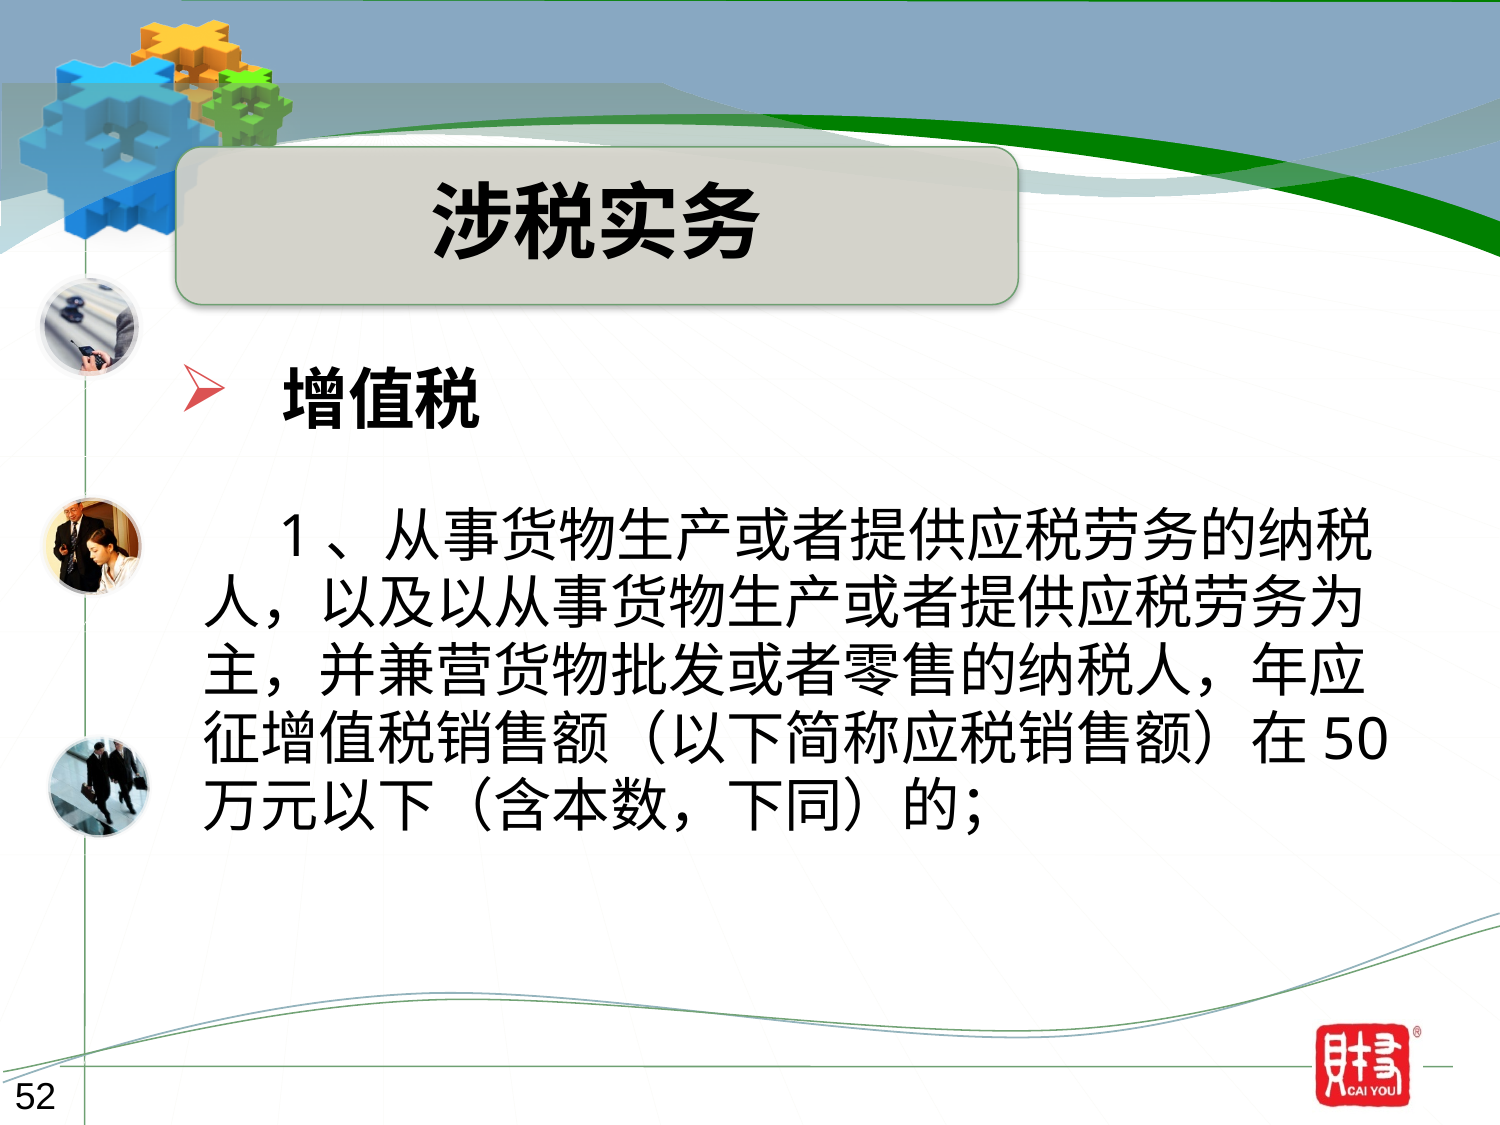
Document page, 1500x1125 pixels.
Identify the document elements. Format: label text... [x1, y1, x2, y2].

picture [0, 18, 300, 226]
picture [51, 740, 147, 835]
text_box 1、从事货物生产或者提供应税劳务的纳税 人，以及以从事货物生产或者提供应税劳务为 主，并兼营货物批发或者零售的纳税人，年应 征增值税销售额（以下简称应税销售额）在50 万元以下（含本数，下同）的； [187, 503, 1430, 961]
picture [46, 501, 138, 591]
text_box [175, 146, 1019, 305]
text_box 52 [0, 1064, 94, 1125]
picture [45, 283, 134, 371]
picture [277, 142, 300, 146]
text_box 增值税 [163, 349, 1078, 445]
picture [6, 170, 175, 252]
picture [1312, 1019, 1423, 1114]
